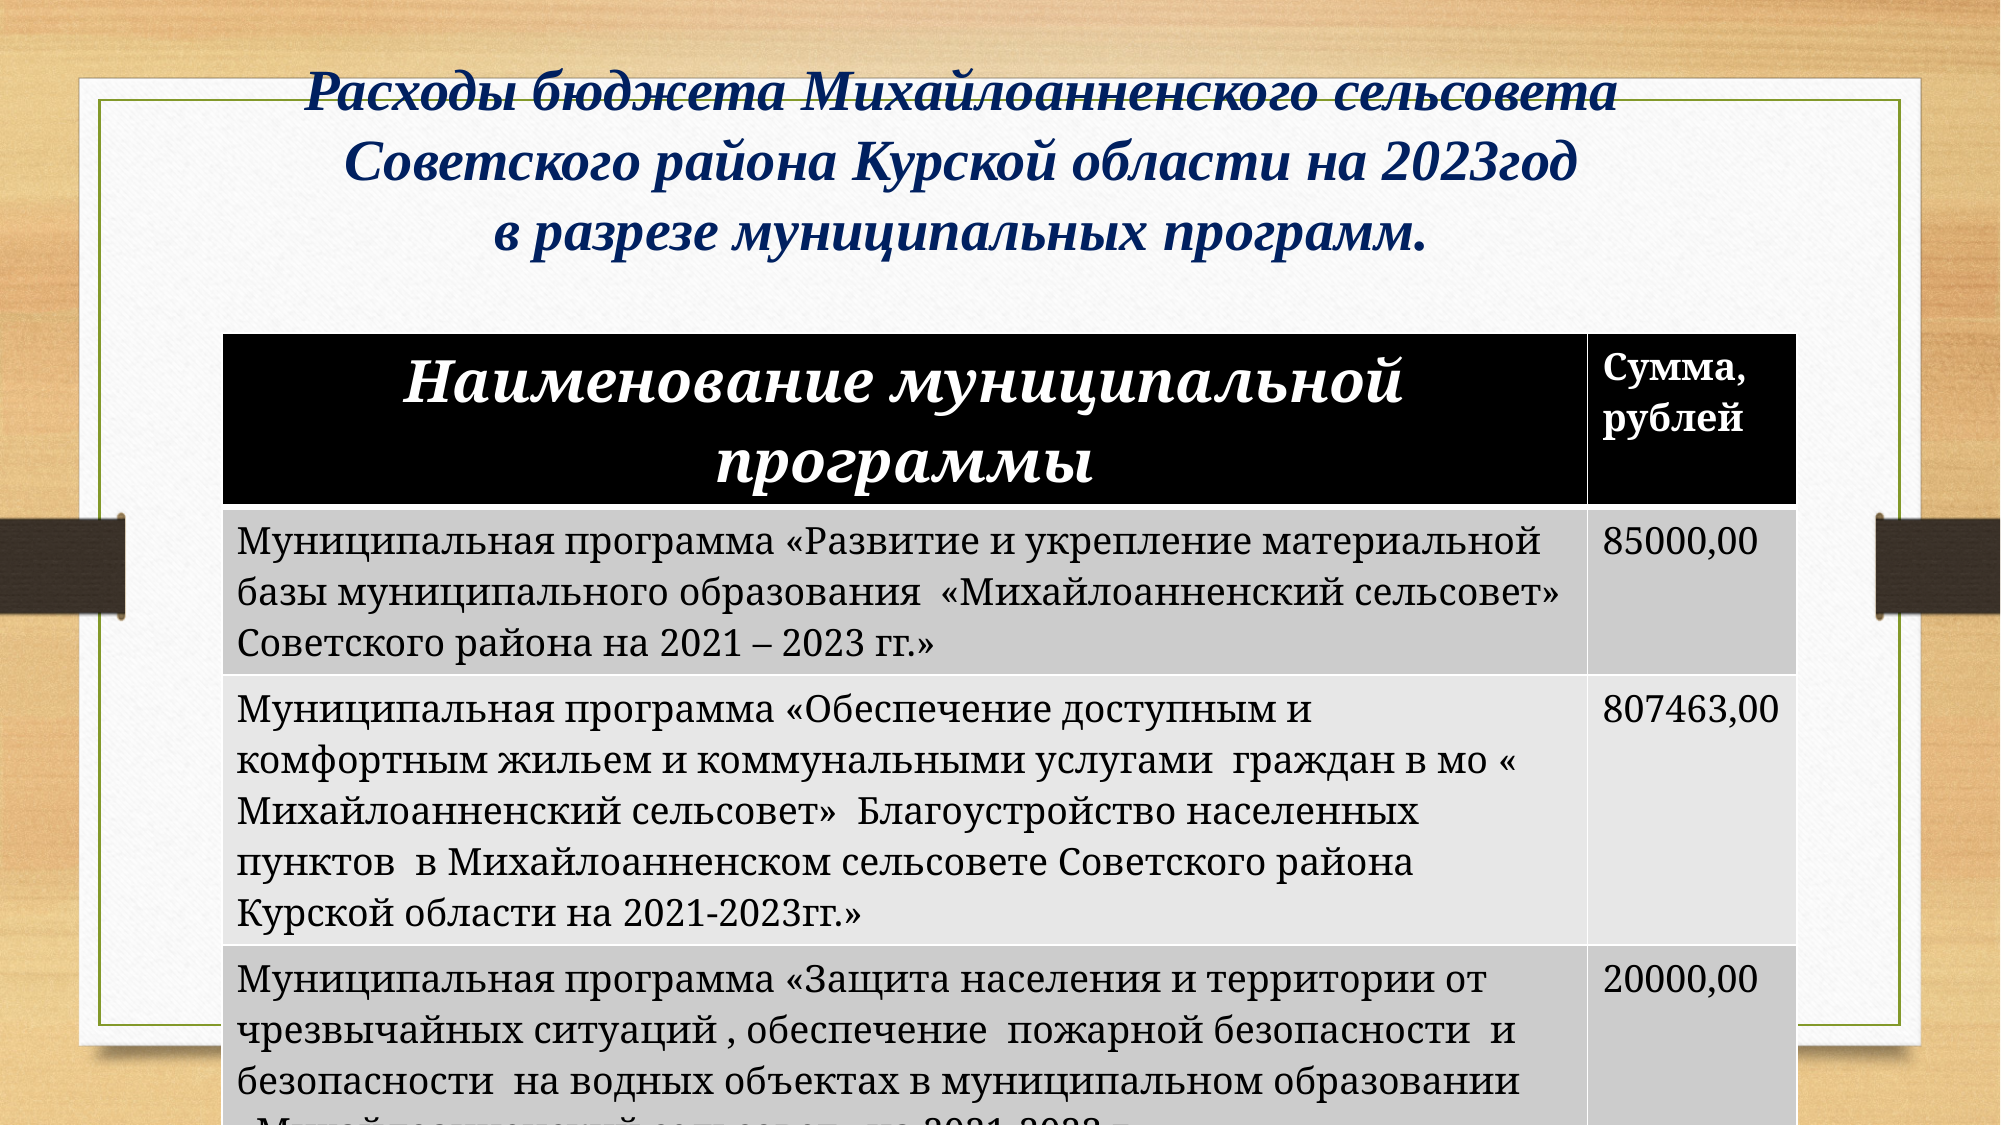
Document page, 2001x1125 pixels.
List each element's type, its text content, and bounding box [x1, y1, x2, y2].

table_cell Муниципальная программа «Обеспечение доступным и комфортным жильем и коммунальными услугами граждан в мо « Михайлоанненский сельсовет» Благоустройство населенных пунктов в Михайлоанненском сельсовете Советского района Курской области на 2021-2023гг.» [223, 676, 1587, 944]
title Расходы бюджета Михайлоанненского сельсовета Советского района Курской области на 2023год в разрезе муниципальных программ. [145, 72, 1779, 313]
table_header Сумма, рублей [1588, 334, 1796, 504]
table_cell Муниципальная программа «Развитие и укрепление материальной базы муниципального образования «Михайлоанненский сельсовет» Советского района на 2021 – 2023 гг.» [223, 510, 1587, 674]
table_cell Муниципальная программа «Защита населения и территории от чрезвычайных ситуаций , обеспечение пожарной безопасности и безопасности на водных объектах в муниципальном образовании «Михайлоанненский сельсовет» на 2021-2023 г» [223, 946, 1587, 1125]
table_header Наименование муниципальной программы [223, 334, 1587, 504]
table_cell 807463,00 [1588, 676, 1796, 944]
picture [0, 0, 2001, 1125]
table_cell 20000,00 [1588, 946, 1796, 1125]
table_cell 85000,00 [1588, 510, 1796, 674]
